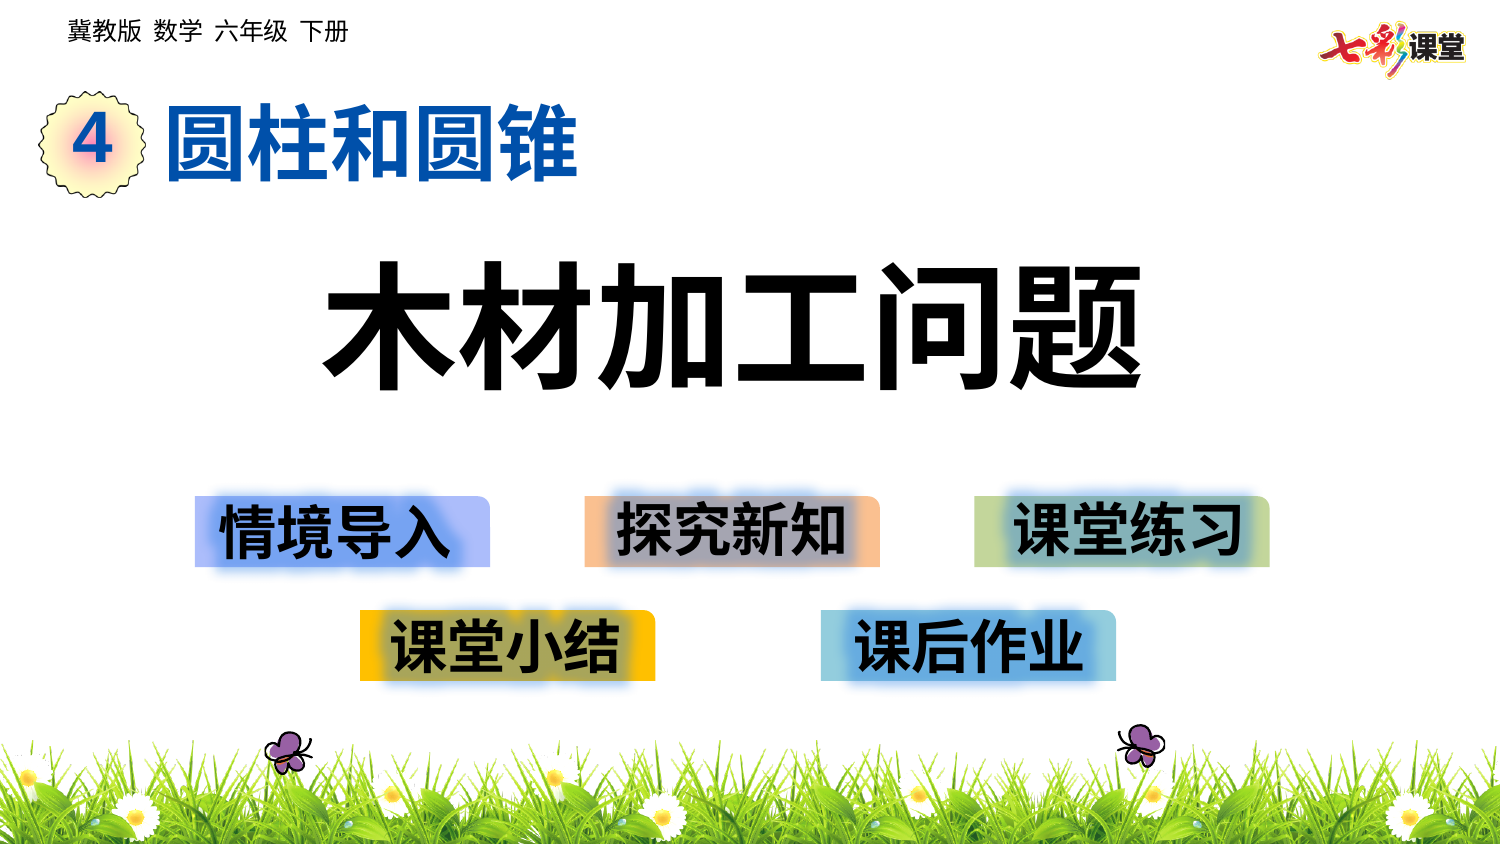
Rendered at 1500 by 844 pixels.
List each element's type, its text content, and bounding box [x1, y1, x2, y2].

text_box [0, 0, 573, 70]
text_box 课后作业 [833, 598, 1106, 693]
picture [0, 723, 1500, 844]
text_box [37, 81, 146, 198]
picture [1316, 20, 1468, 80]
text_box 情境导入 [199, 484, 472, 579]
text_box 课堂练习 [993, 481, 1266, 575]
text_box 课堂小结 [370, 598, 642, 693]
text_box 圆柱和圆锥 [152, 85, 592, 197]
text_box 木材加工问题 [308, 235, 1157, 412]
text_box 探究新知 [596, 481, 868, 575]
